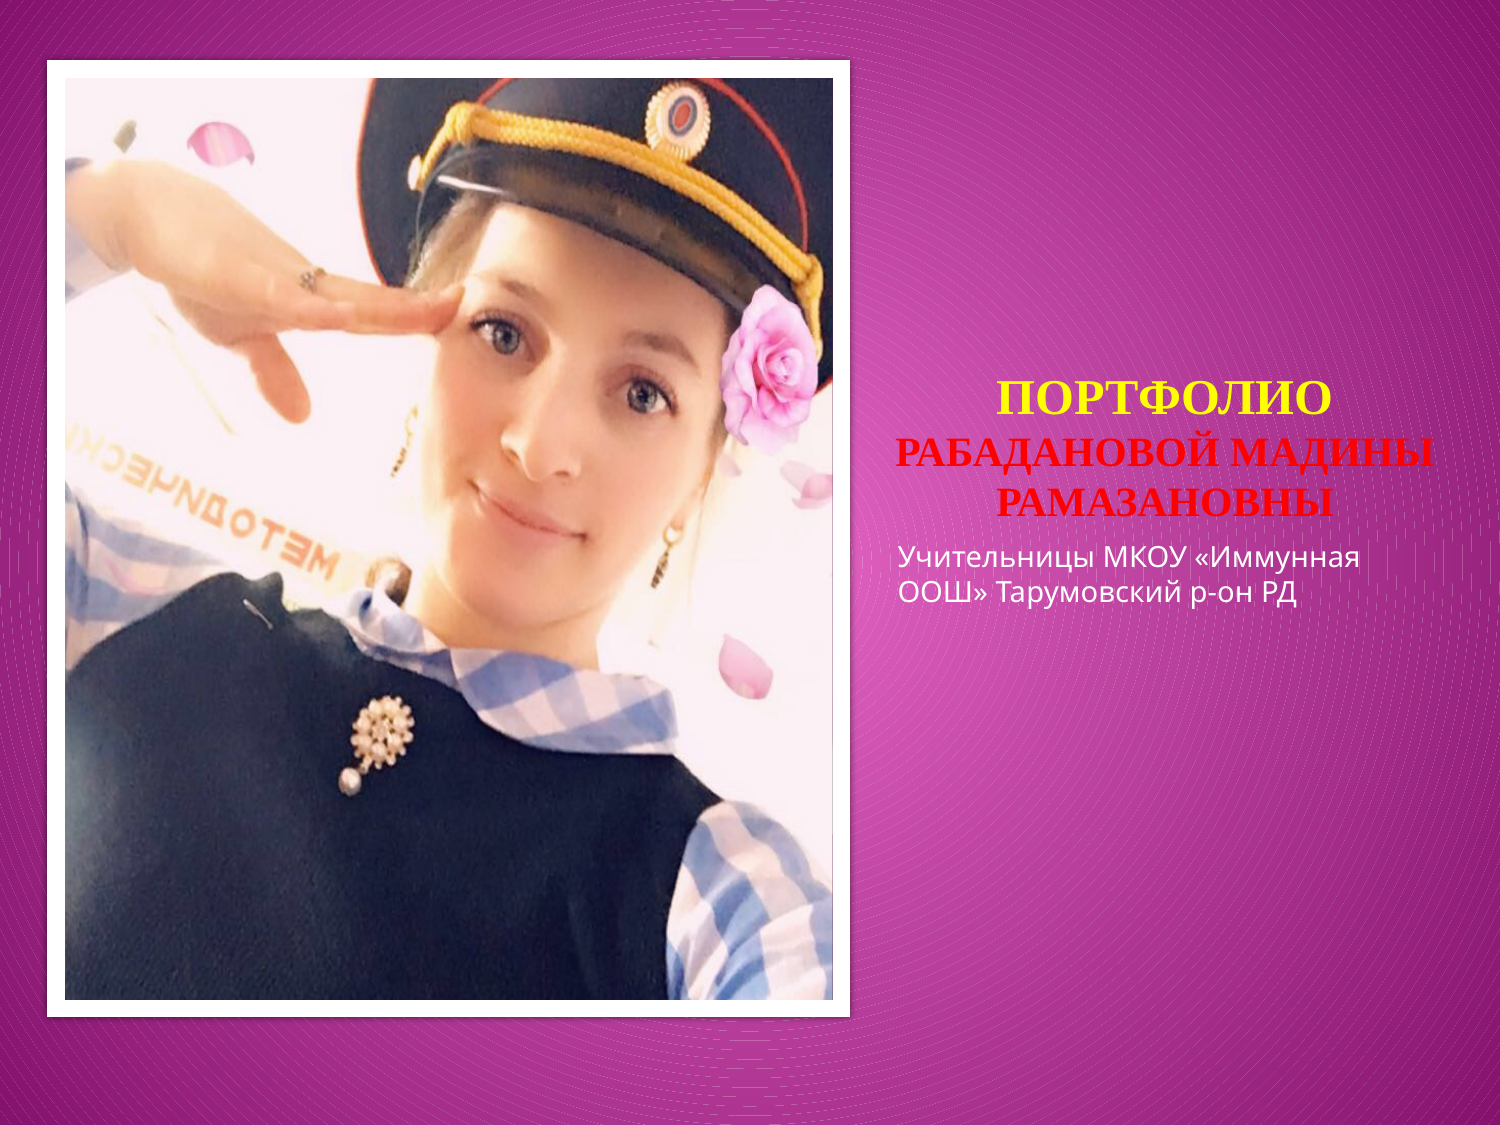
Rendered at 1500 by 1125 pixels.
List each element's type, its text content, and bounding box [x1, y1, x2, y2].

title Портфолио Рабадановой Мадины Рамазановны [884, 187, 1447, 525]
list Учительницы МКОУ «Иммунная ООШ» Тарумовский р-он РД [884, 538, 1447, 854]
picture [64, 77, 834, 1000]
